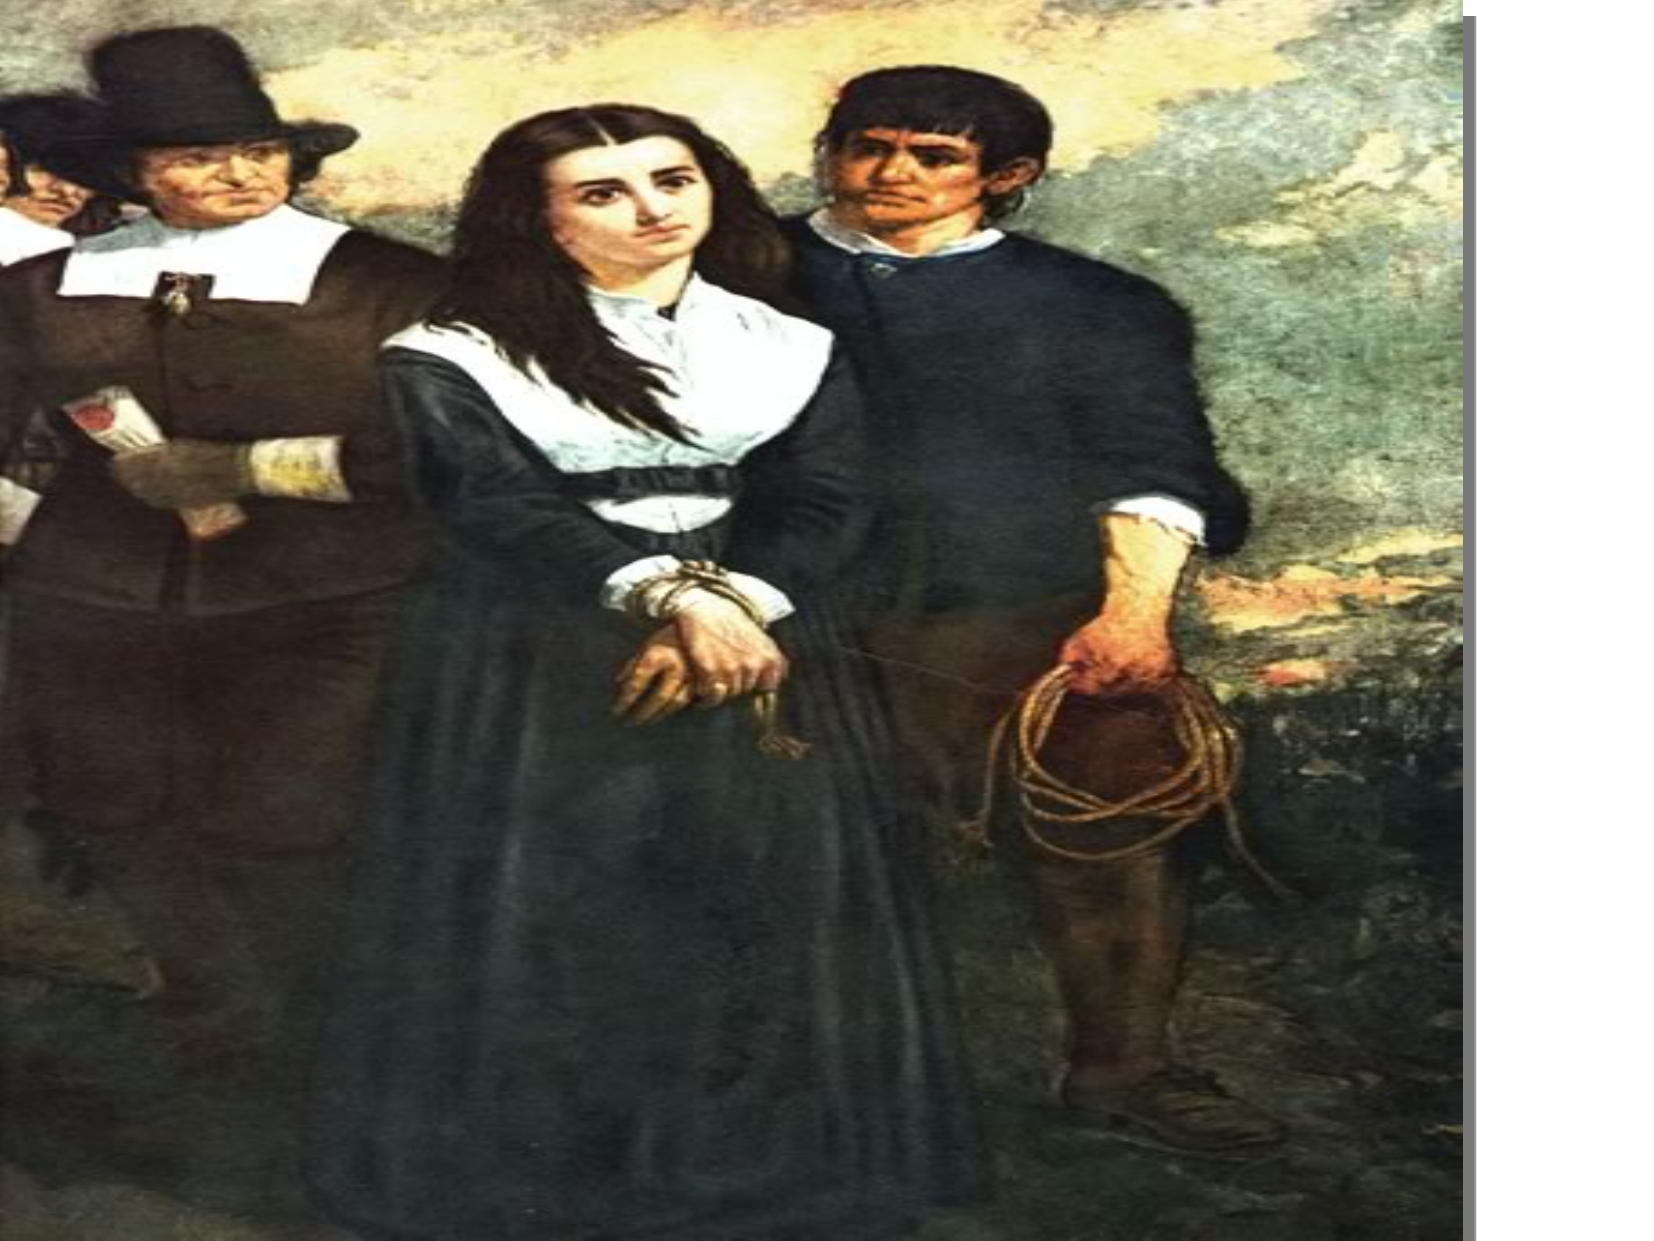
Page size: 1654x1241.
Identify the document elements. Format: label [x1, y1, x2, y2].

picture [0, 0, 1463, 1241]
